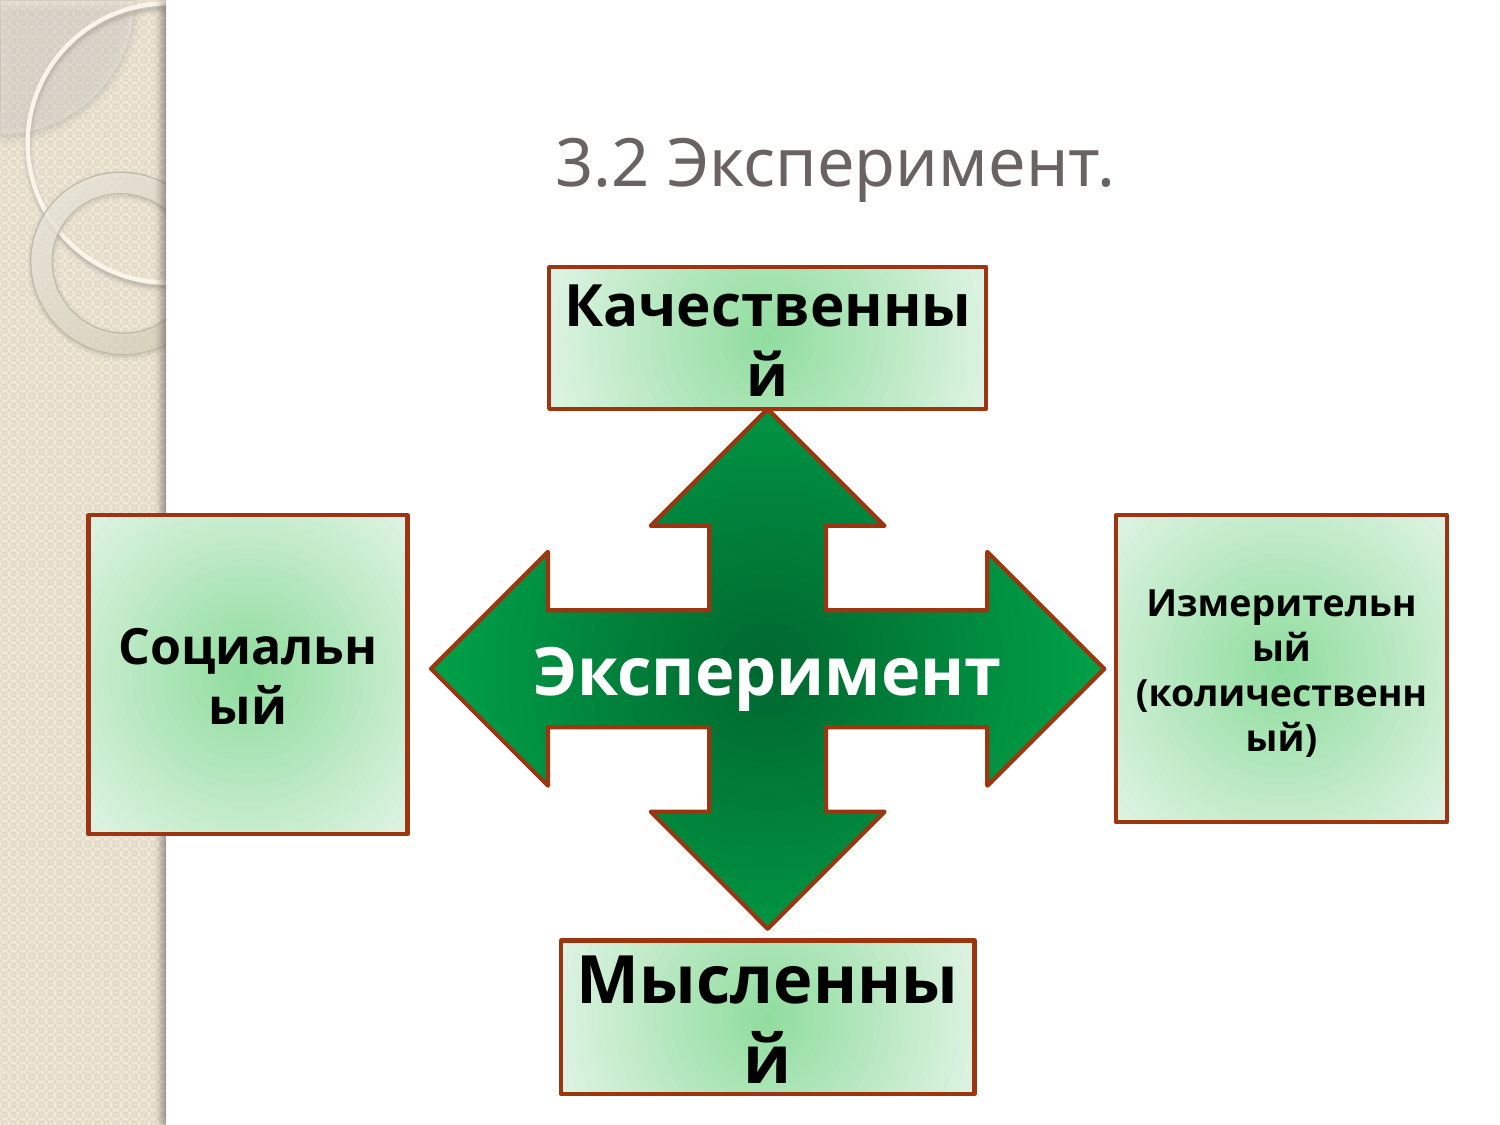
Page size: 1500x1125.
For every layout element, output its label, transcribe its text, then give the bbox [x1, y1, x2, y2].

text_box Мысленный [559, 938, 977, 1096]
text_box Эксперимент [428, 411, 1107, 931]
title 3.2 Эксперимент. [171, 42, 1500, 197]
text_box Социальный [86, 513, 410, 836]
text_box Качественный [547, 265, 988, 411]
text_box Измерительный (количественный) [1114, 513, 1449, 824]
